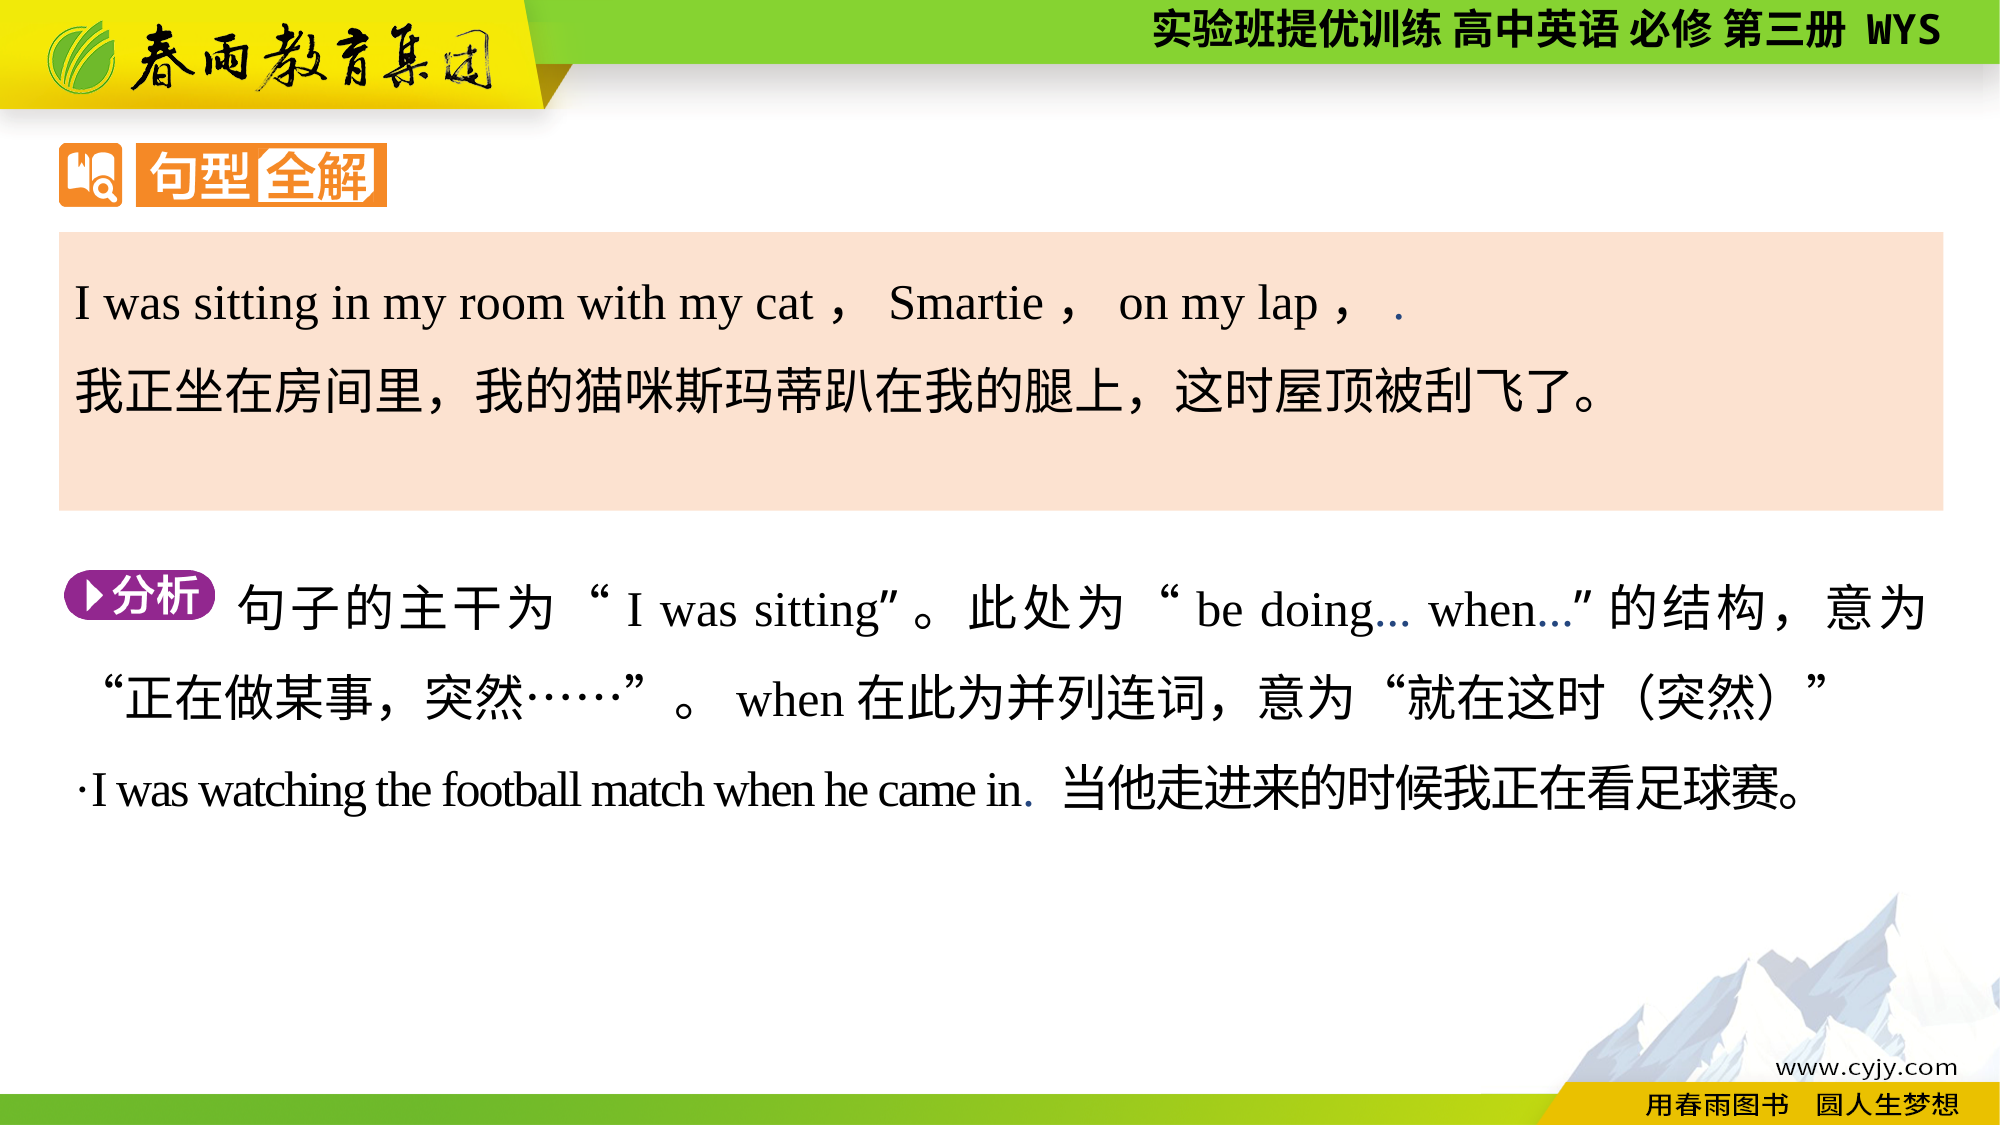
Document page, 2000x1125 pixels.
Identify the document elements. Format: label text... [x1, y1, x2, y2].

text_box 句子的主干为“I was sitting”。此处为“be doing... when...”的结构，意为“正在做某事，突然……”。when在此为并列连词，意为“就在这时（突然）” ·I was watching the football match when he came in. 当他走进来的时候我正在看足球赛。 [59, 538, 1944, 824]
picture [0, 0, 2000, 1125]
